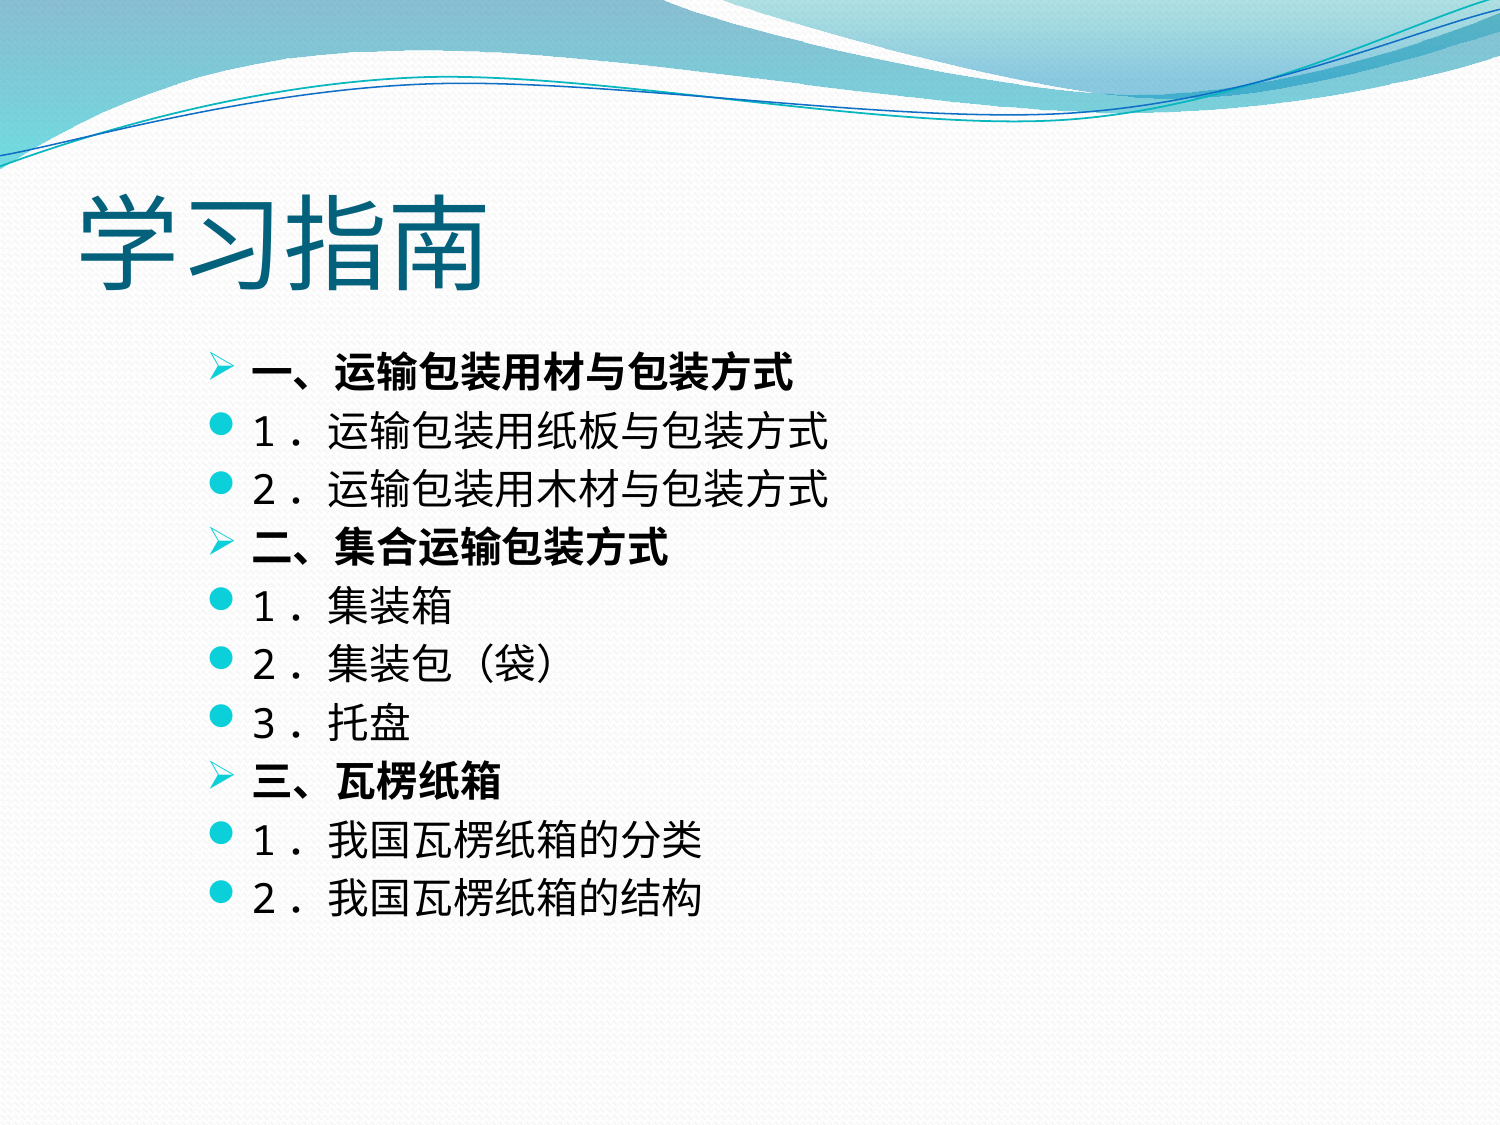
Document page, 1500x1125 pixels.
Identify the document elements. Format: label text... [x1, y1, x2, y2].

title 学习指南 [75, 115, 1425, 303]
list 一、运输包装用材与包装方式 1．运输包装用纸板与包装方式 2．运输包装用木材与包装方式 二、集合运输包装方式 1．集装箱 2．集装包（袋） 3．托盘 三、瓦楞纸箱 1．我国瓦楞纸箱的分类 2．我国瓦楞纸箱的结构 [191, 338, 1500, 1059]
